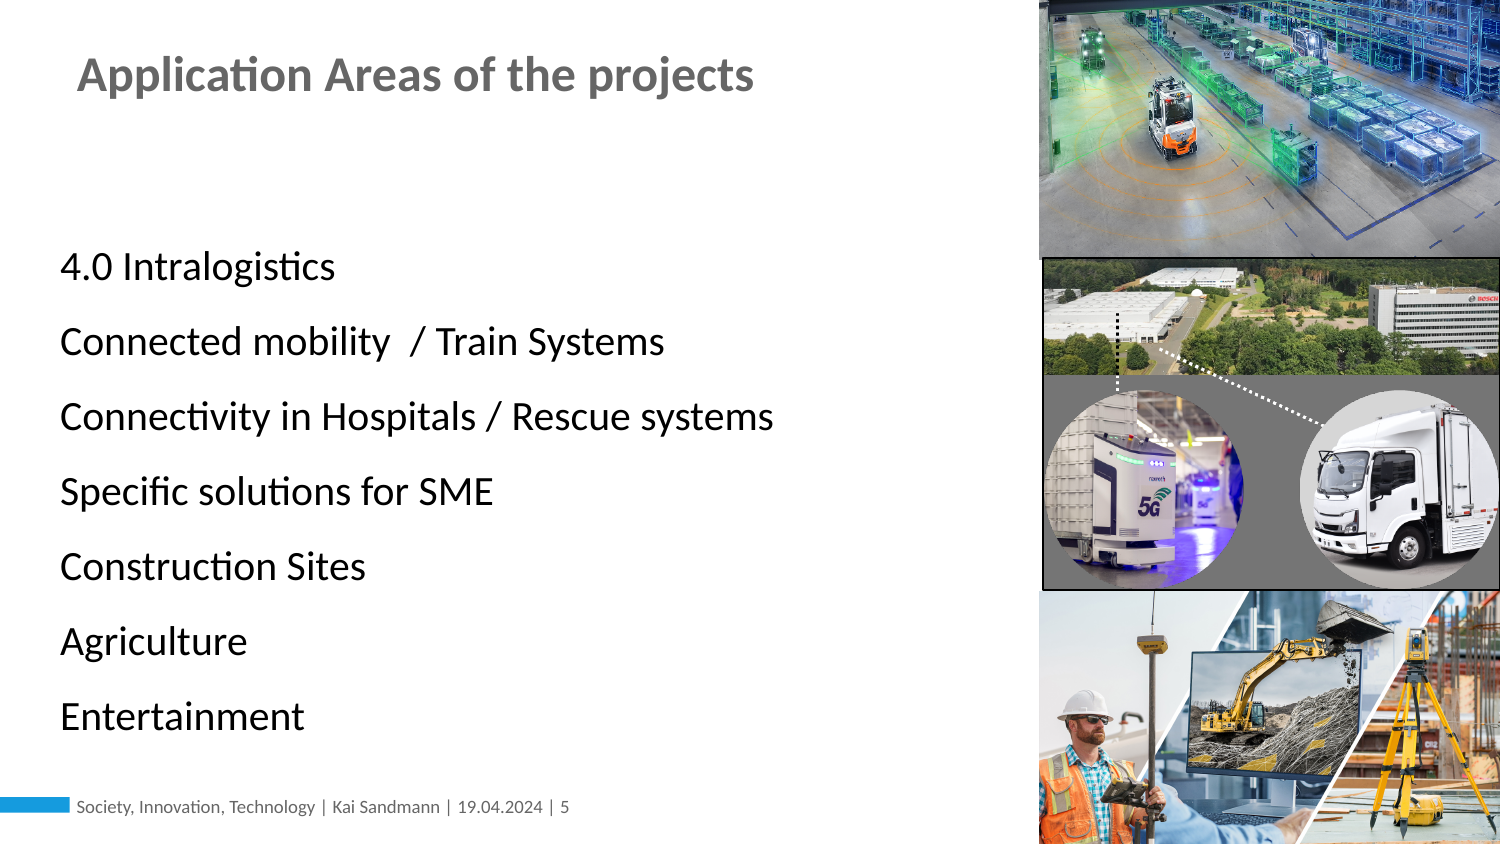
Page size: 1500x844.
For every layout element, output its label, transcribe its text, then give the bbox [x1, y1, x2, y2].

picture [1039, 591, 1500, 844]
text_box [1039, 0, 1500, 589]
list Application Areas of the projects [76, 41, 1039, 101]
text_box 4.0 Intralogistics Connected mobility / Train Systems Connectivity in Hospitals / Rescue systems Specific solutions for SME Construction Sites Agriculture Entertainment [45, 206, 790, 844]
